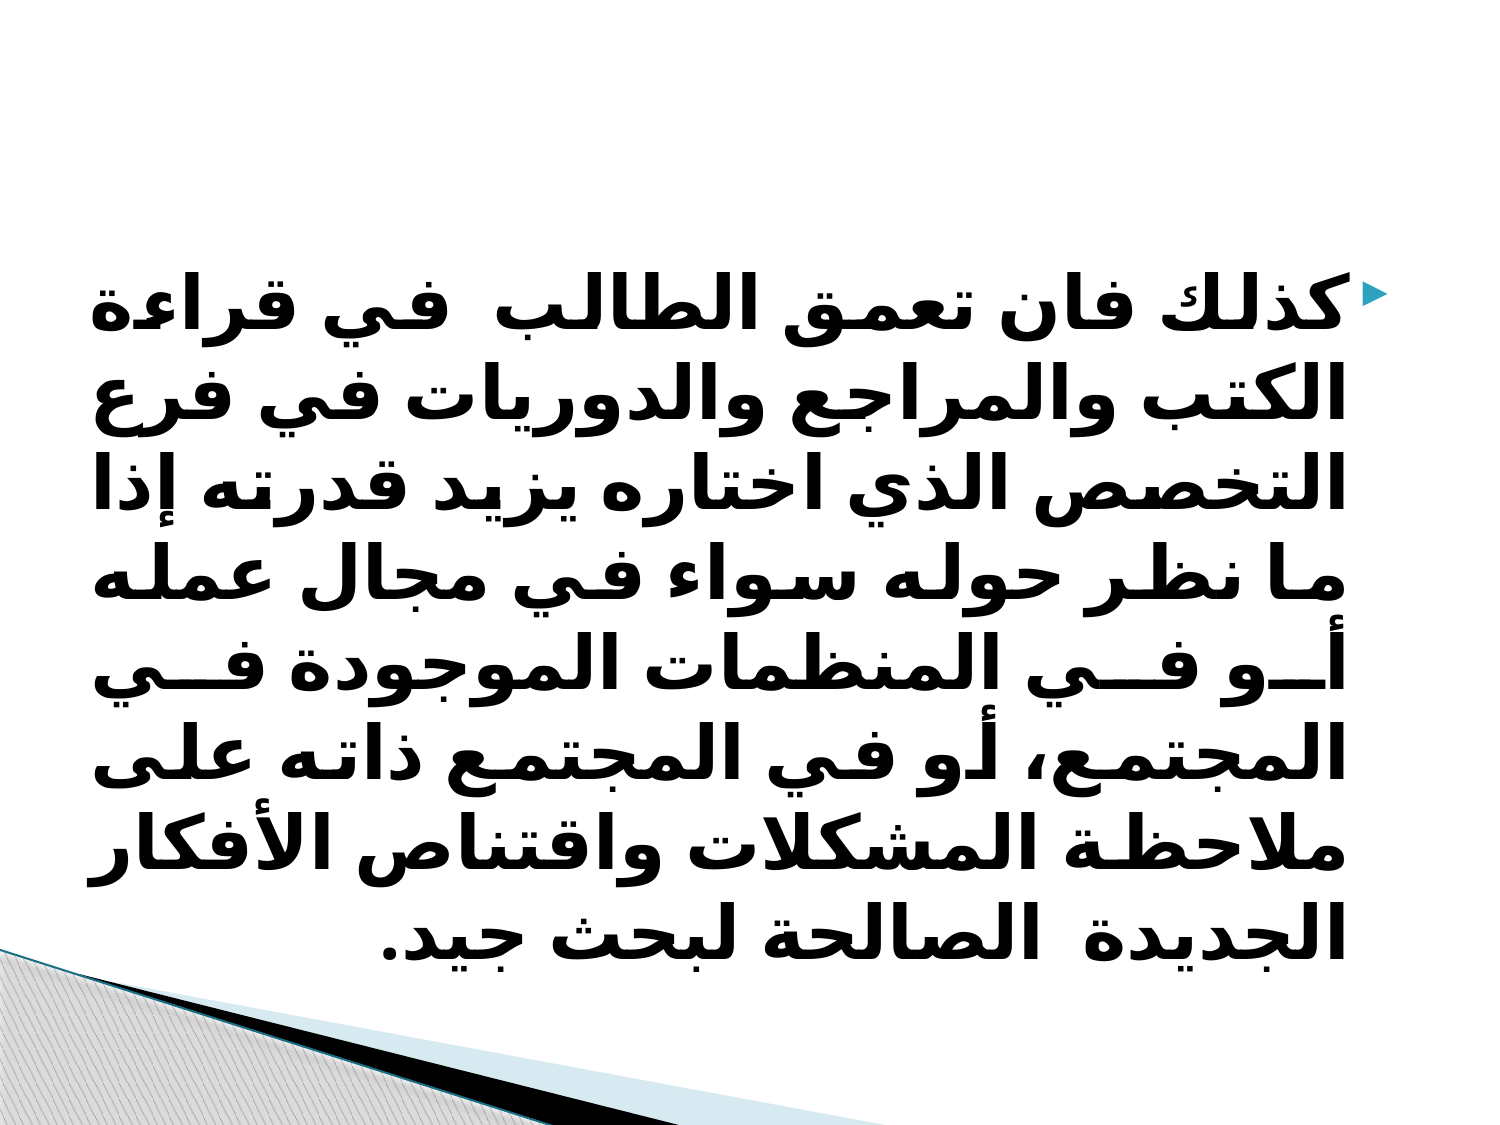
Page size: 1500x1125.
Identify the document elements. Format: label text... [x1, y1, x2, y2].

list كذلك فان تعمق الطالب في قراءة الكتب والمراجع والدوريات في فرع التخصص الذي اختاره يزيد قدرته إذا ما نظر حوله سواء في مجال عمله أو في المنظمات الموجودة في المجتمع، أو في المجتمع ذاته على ملاحظة المشكلات واقتناص الأفكار الجديدة الصالحة لبحث جيد. [75, 243, 1425, 986]
